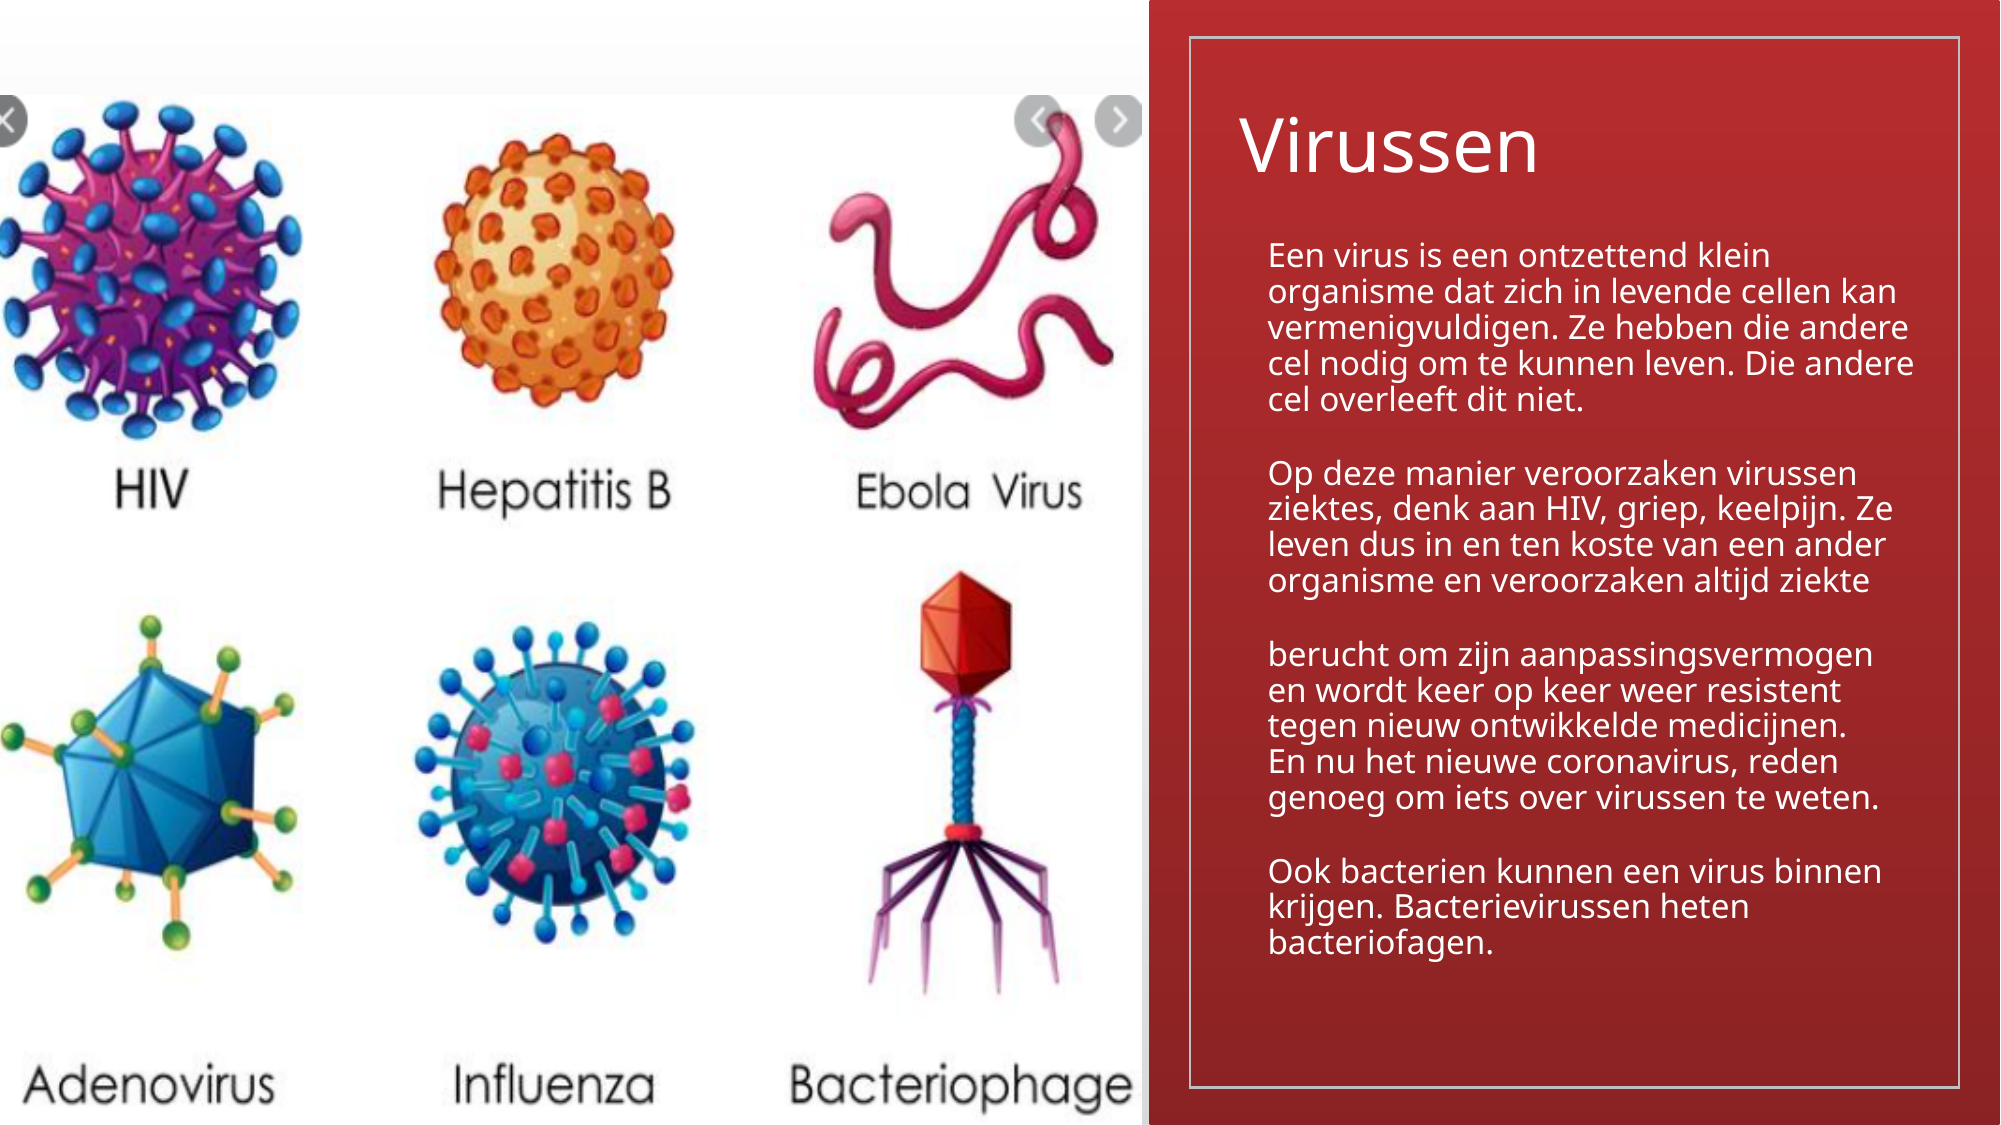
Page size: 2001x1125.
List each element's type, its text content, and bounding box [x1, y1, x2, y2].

picture [0, 95, 1142, 1125]
list Een virus is een ontzettend klein organisme dat zich in levende cellen kan vermenigvuldigen. Ze hebben die andere cel nodig om te kunnen leven. Die andere cel overleeft dit niet. Op deze manier veroorzaken virussen ziektes, denk aan HIV, griep, keelpijn. Ze leven dus in en ten koste van een ander organisme en veroorzaken altijd ziekte berucht om zijn aanpassingsvermogen en wordt keer op keer weer resistent tegen nieuw ontwikkelde medicijnen. En nu het nieuwe coronavirus, reden genoeg om iets over virussen te weten. Ook bacterien kunnen een virus binnen krijgen. Bacterievirussen heten bacteriofagen. [1252, 231, 1934, 1051]
title Virussen [1224, 54, 1934, 197]
